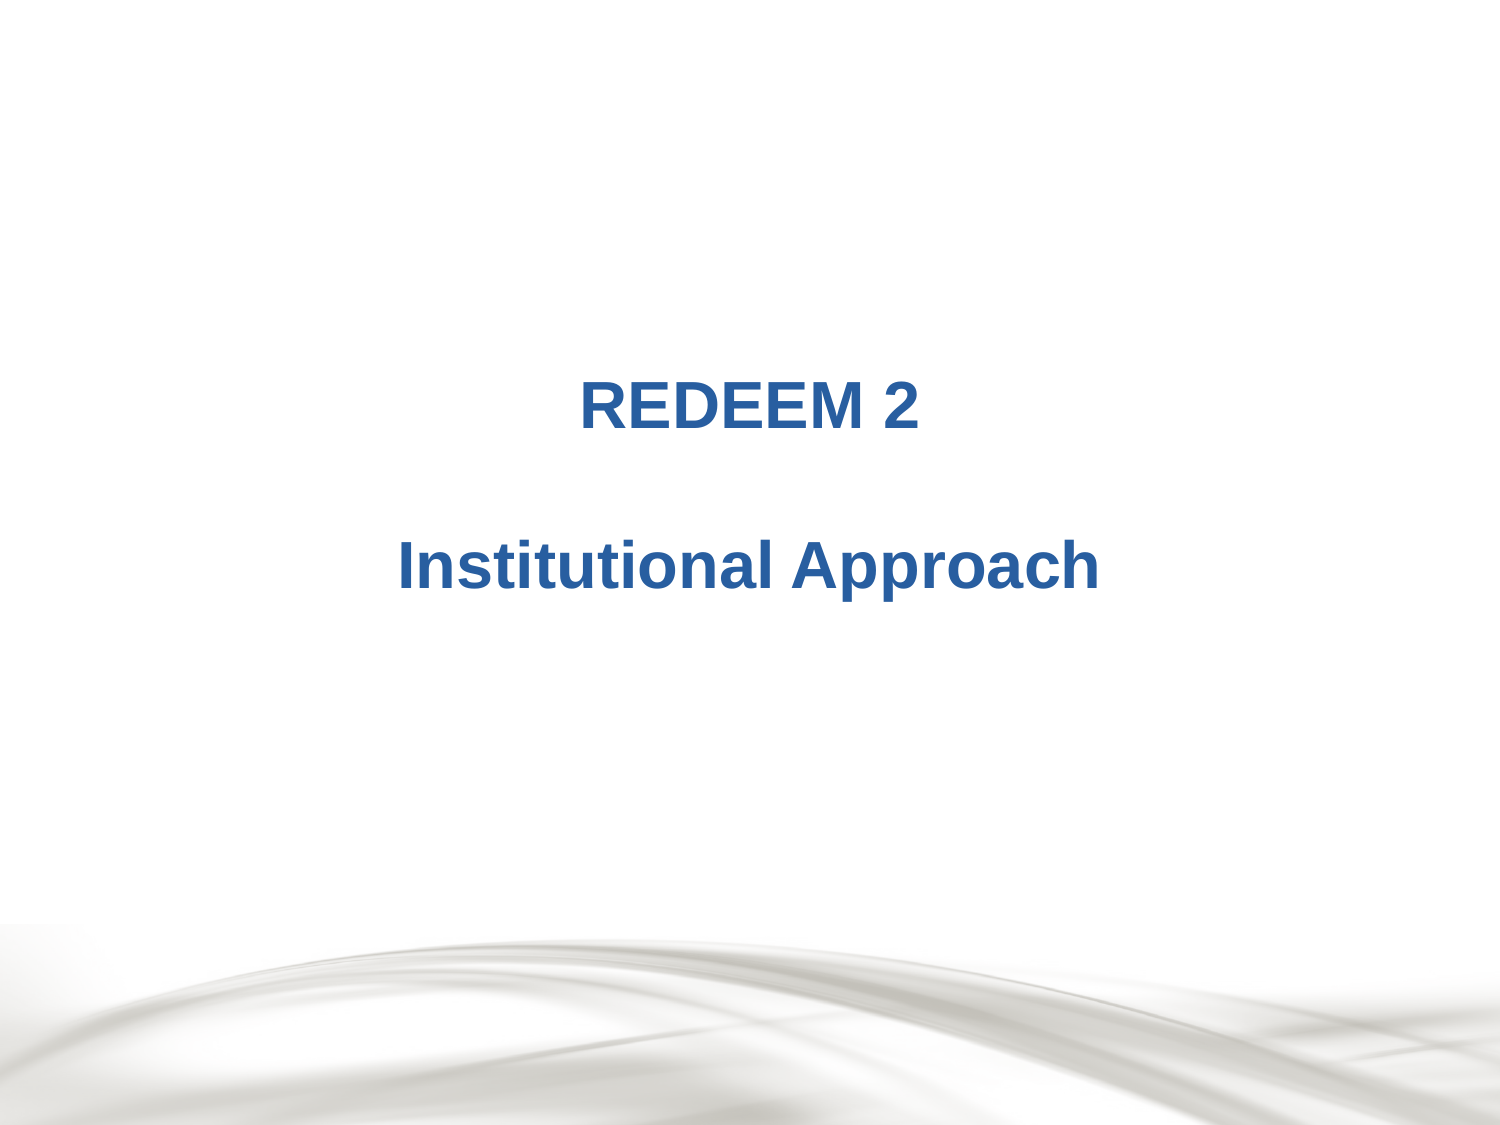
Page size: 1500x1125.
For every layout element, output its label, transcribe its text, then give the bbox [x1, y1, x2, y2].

picture [0, 924, 1500, 1125]
text_box REDEEM 2 Institutional Approach [106, 354, 1394, 610]
